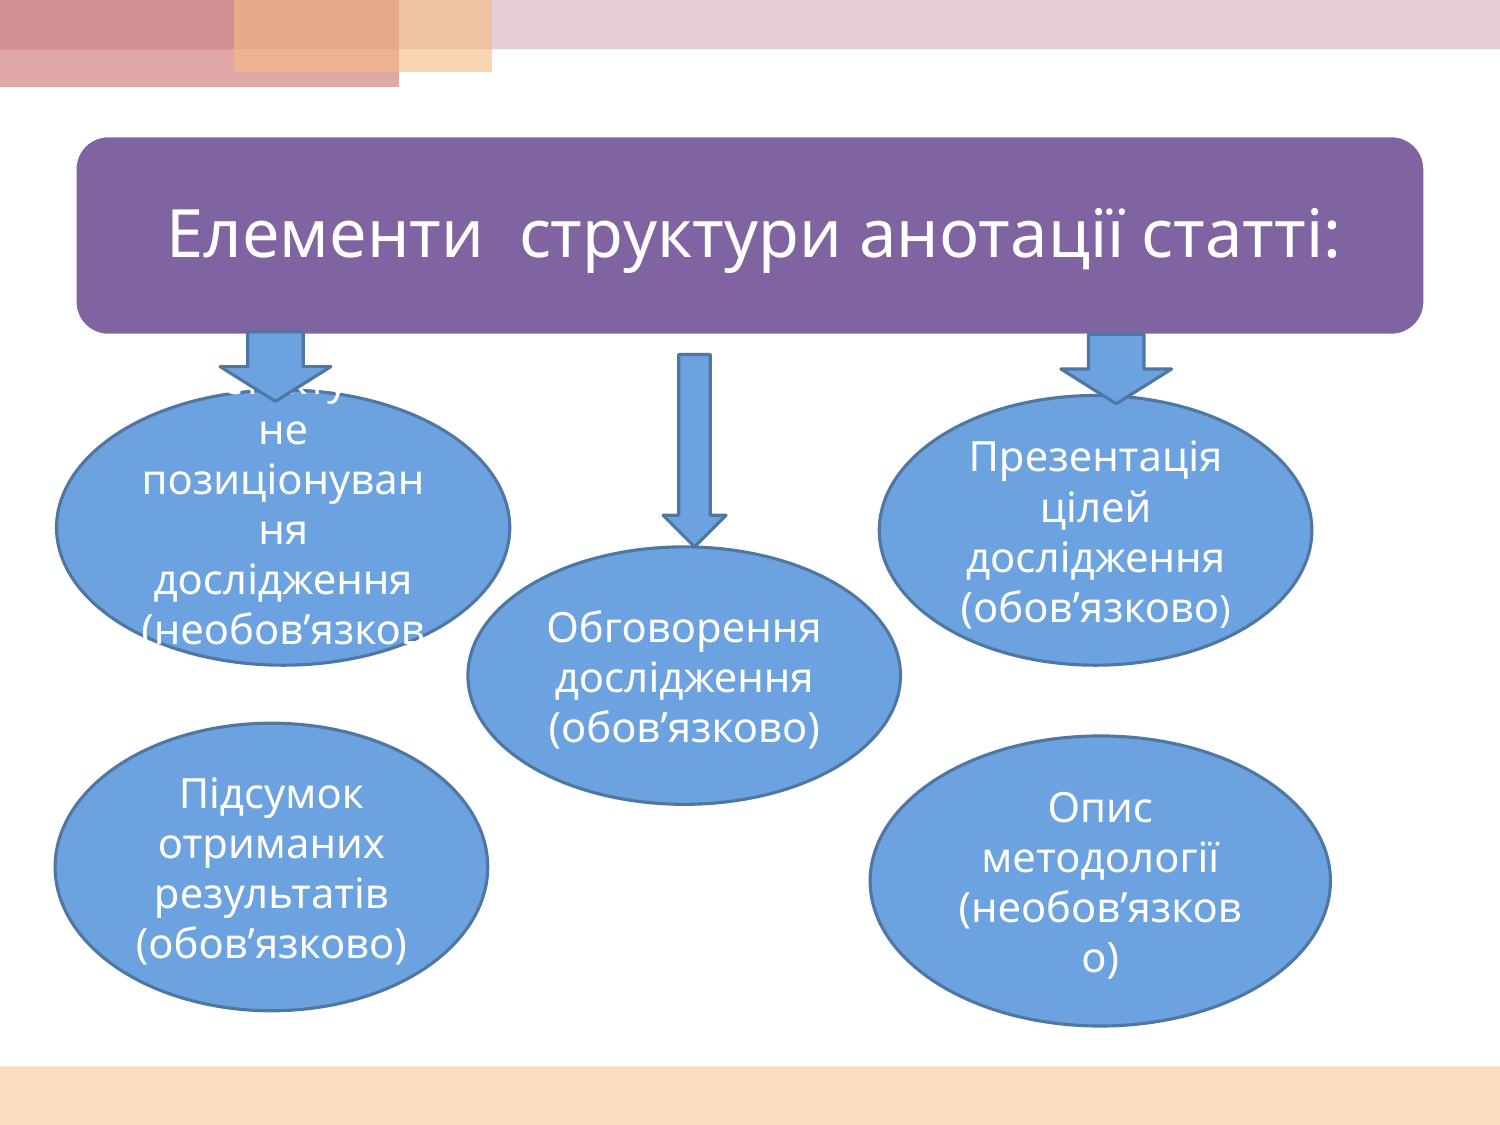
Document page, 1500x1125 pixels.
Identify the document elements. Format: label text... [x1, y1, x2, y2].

text_box Констектуальне позиціонування дослідження (необов’язково) [54, 482, 67, 573]
text_box Підсумок отриманих результатів (обов’язково) [53, 816, 67, 918]
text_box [74, 105, 1426, 1058]
